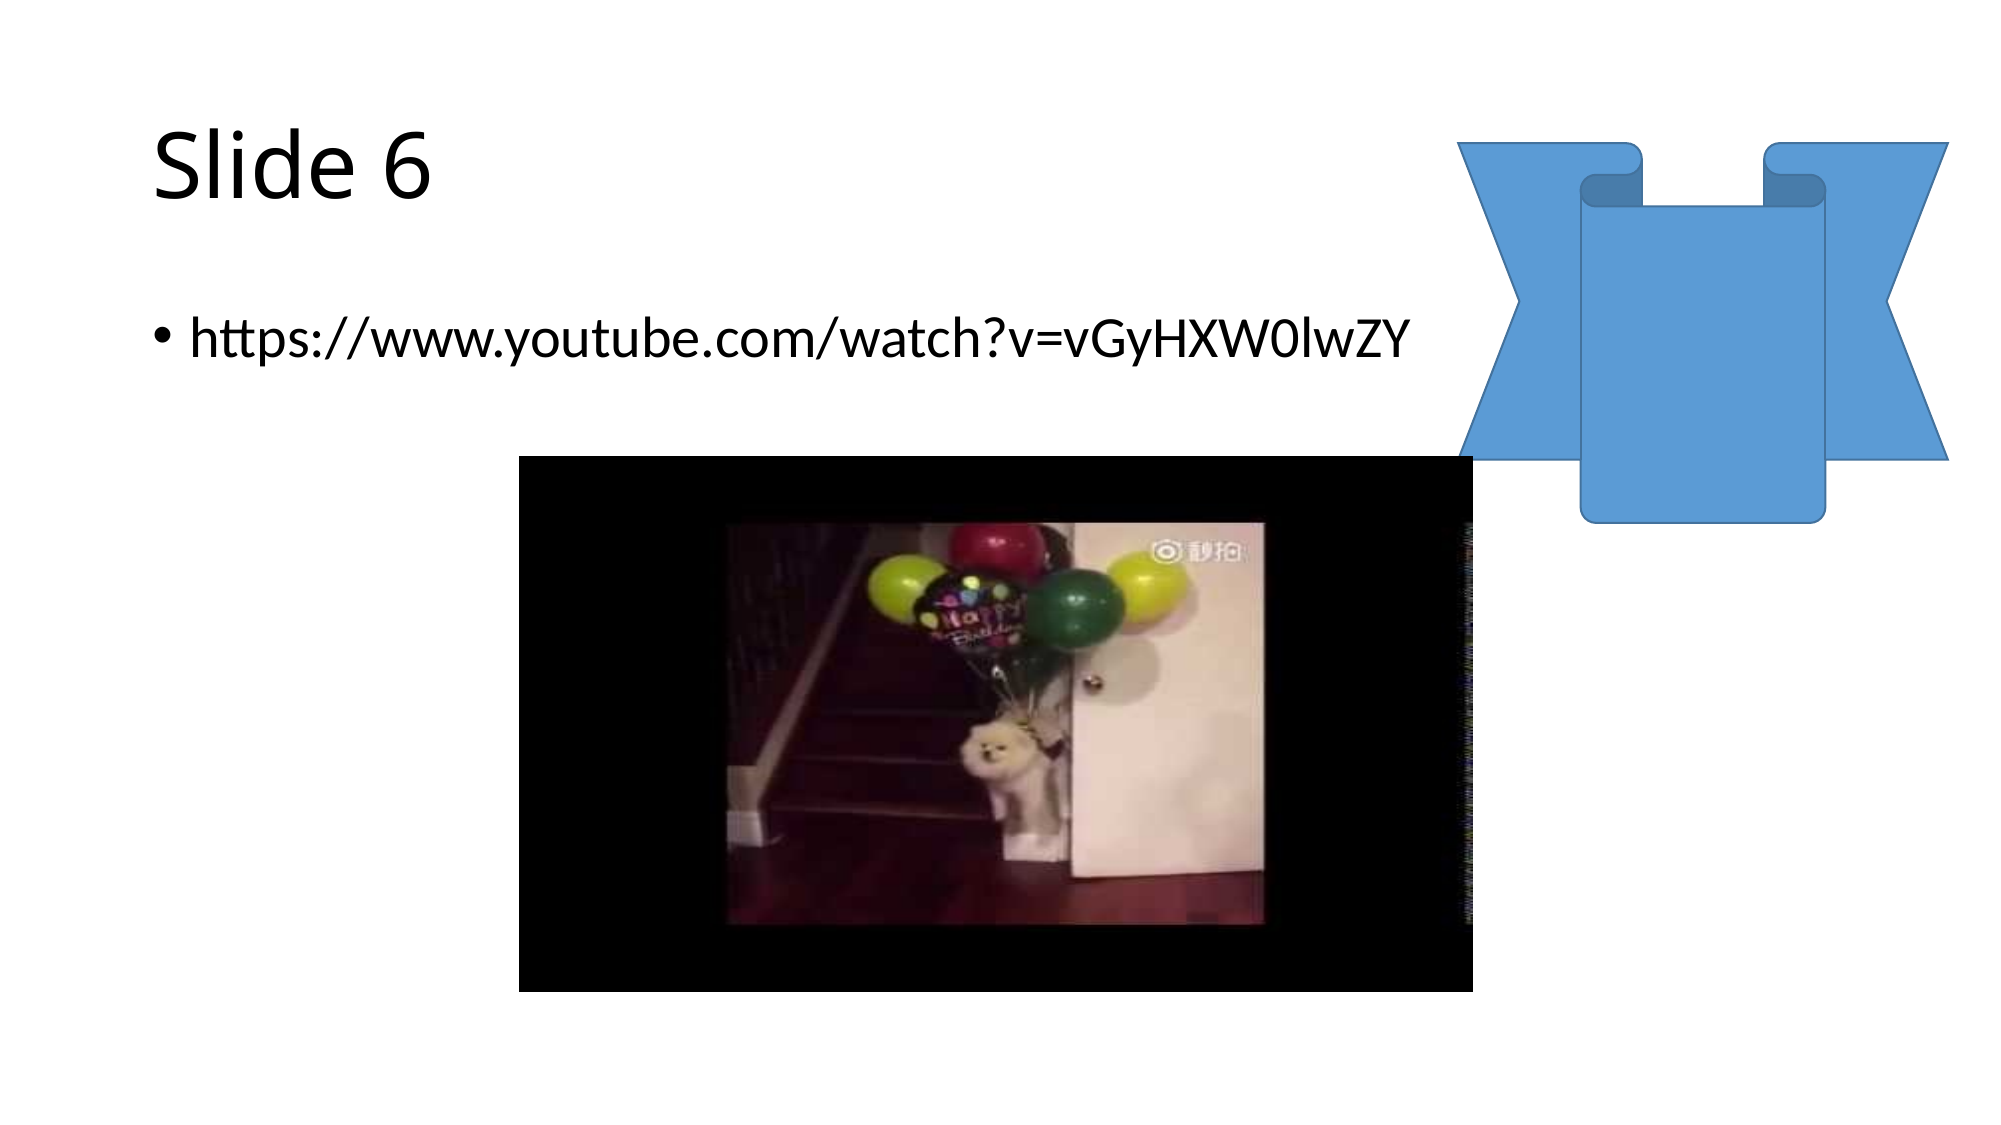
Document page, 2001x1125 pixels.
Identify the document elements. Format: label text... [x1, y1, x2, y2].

text_box [1456, 142, 1950, 524]
title Slide 6 [137, 59, 1863, 278]
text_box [518, 455, 1473, 993]
list https://www.youtube.com/watch?v=vGyHXW0lwZY [137, 299, 1863, 1014]
